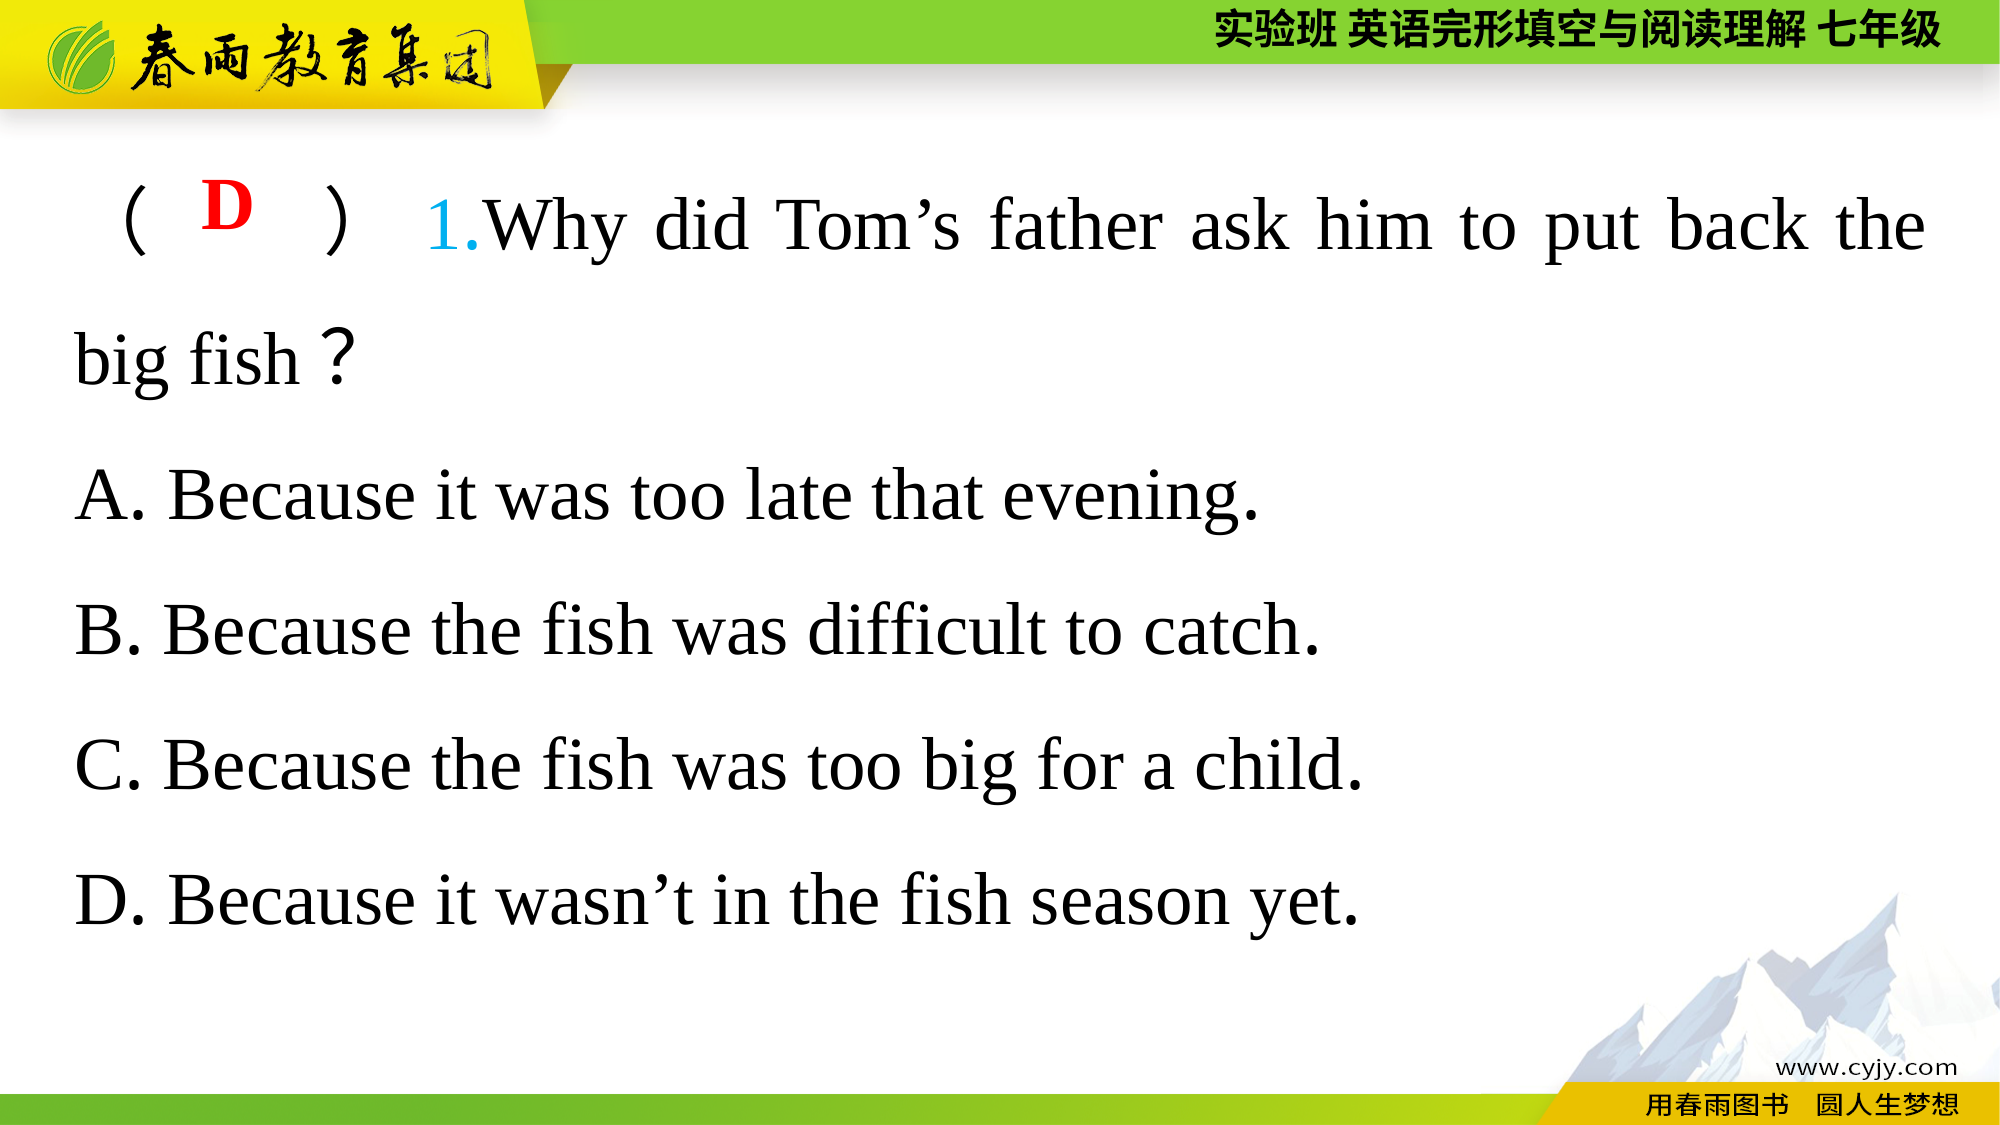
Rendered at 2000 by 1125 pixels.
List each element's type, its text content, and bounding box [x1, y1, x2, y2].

list （ ）1.Why did Tom’s father ask him to put back the big fish？ A. Because it was too late that evening. B. Because the fish was difficult to catch. C. Because the fish was too big for a child. D. Because it wasn’t in the fish season yet. [59, 122, 1944, 939]
text_box D [186, 146, 271, 252]
picture [0, 0, 2000, 1125]
